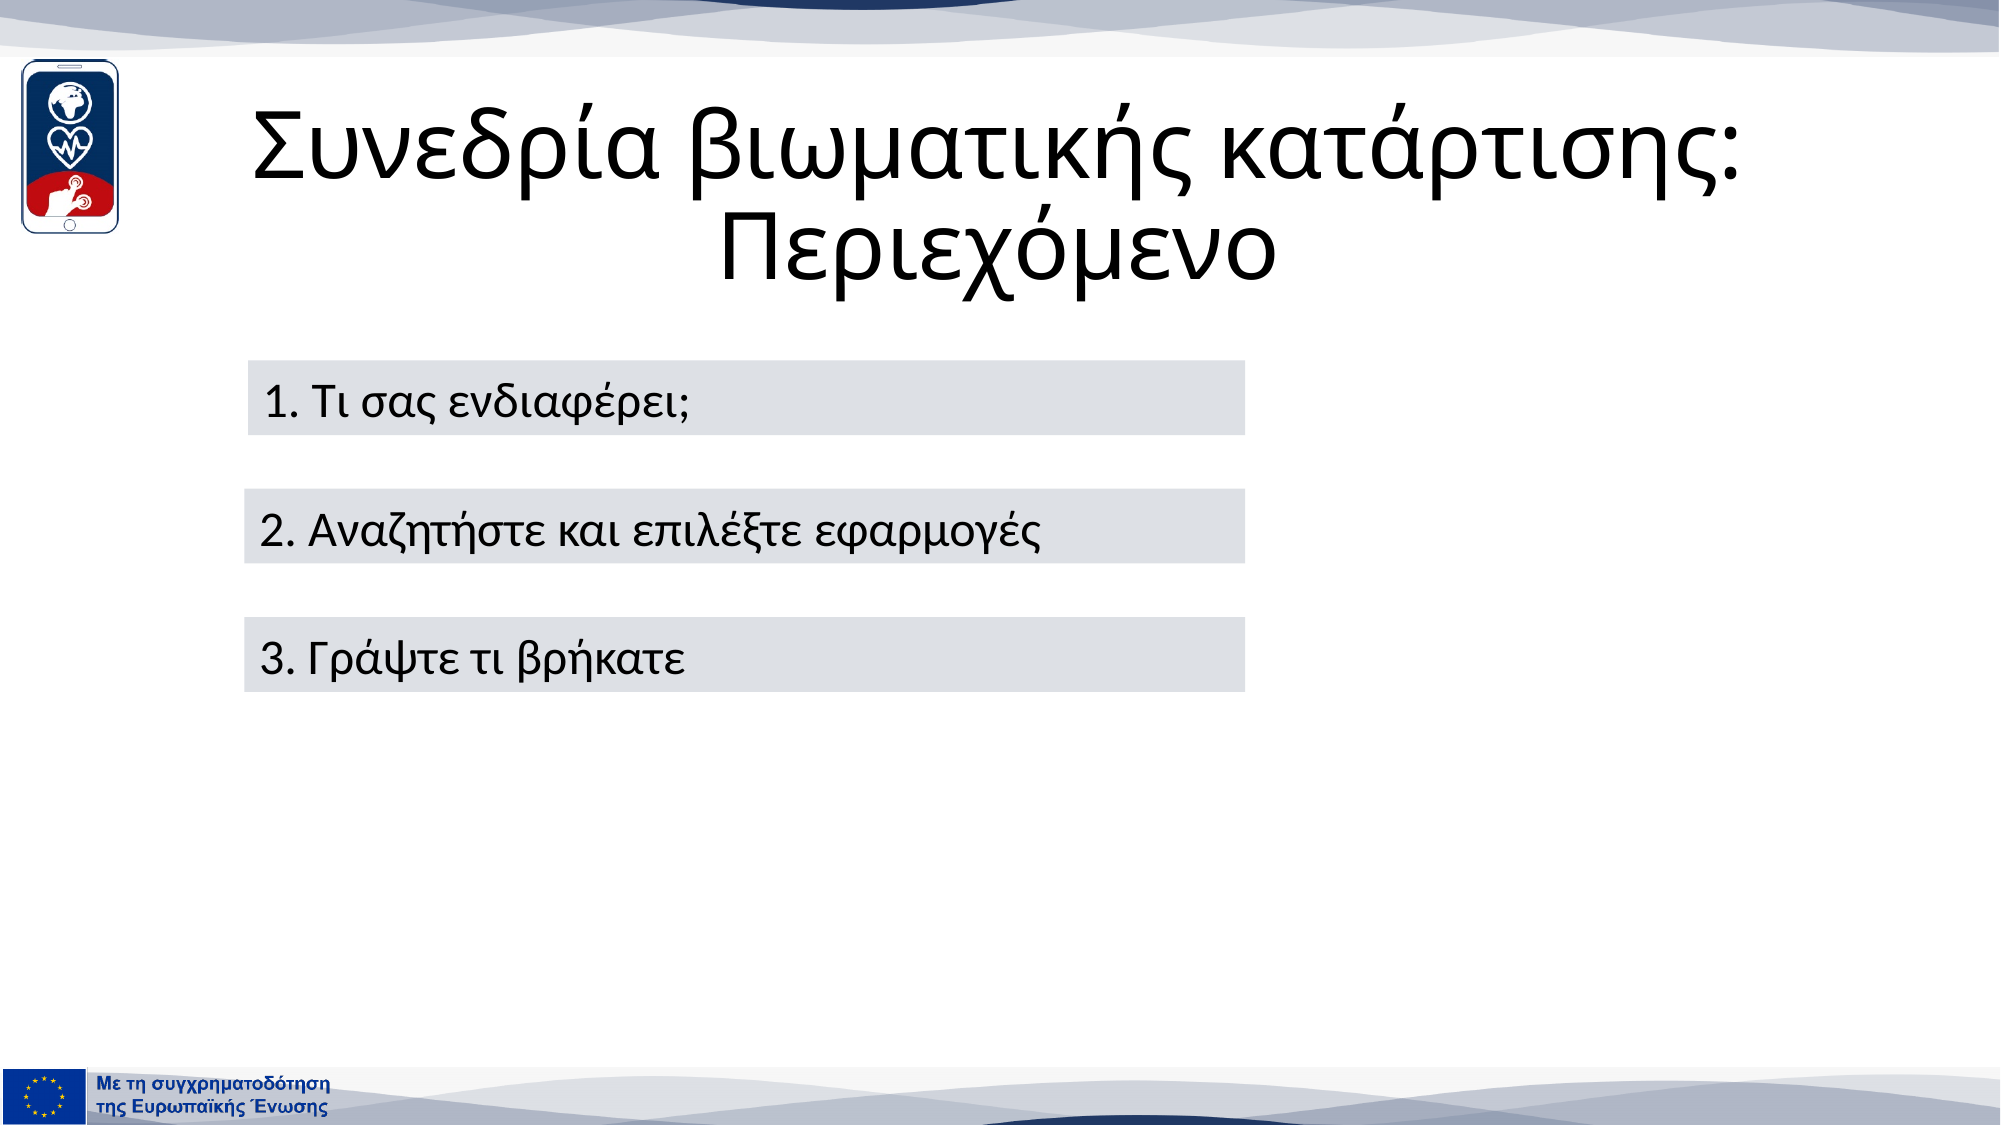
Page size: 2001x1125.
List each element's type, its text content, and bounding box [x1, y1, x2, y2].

picture [21, 59, 119, 234]
picture [0, 1064, 2001, 1125]
text_box 1. Τι σας ενδιαφέρει; [248, 360, 1246, 436]
title Συνεδρία βιωματικής κατάρτισης: Περιεχόμενο [136, 90, 1862, 308]
text_box 3. Γράψτε τι βρήκατε [244, 617, 1246, 692]
picture [0, 0, 1999, 57]
text_box 2. Αναζητήστε και επιλέξτε εφαρμογές [244, 488, 1246, 564]
